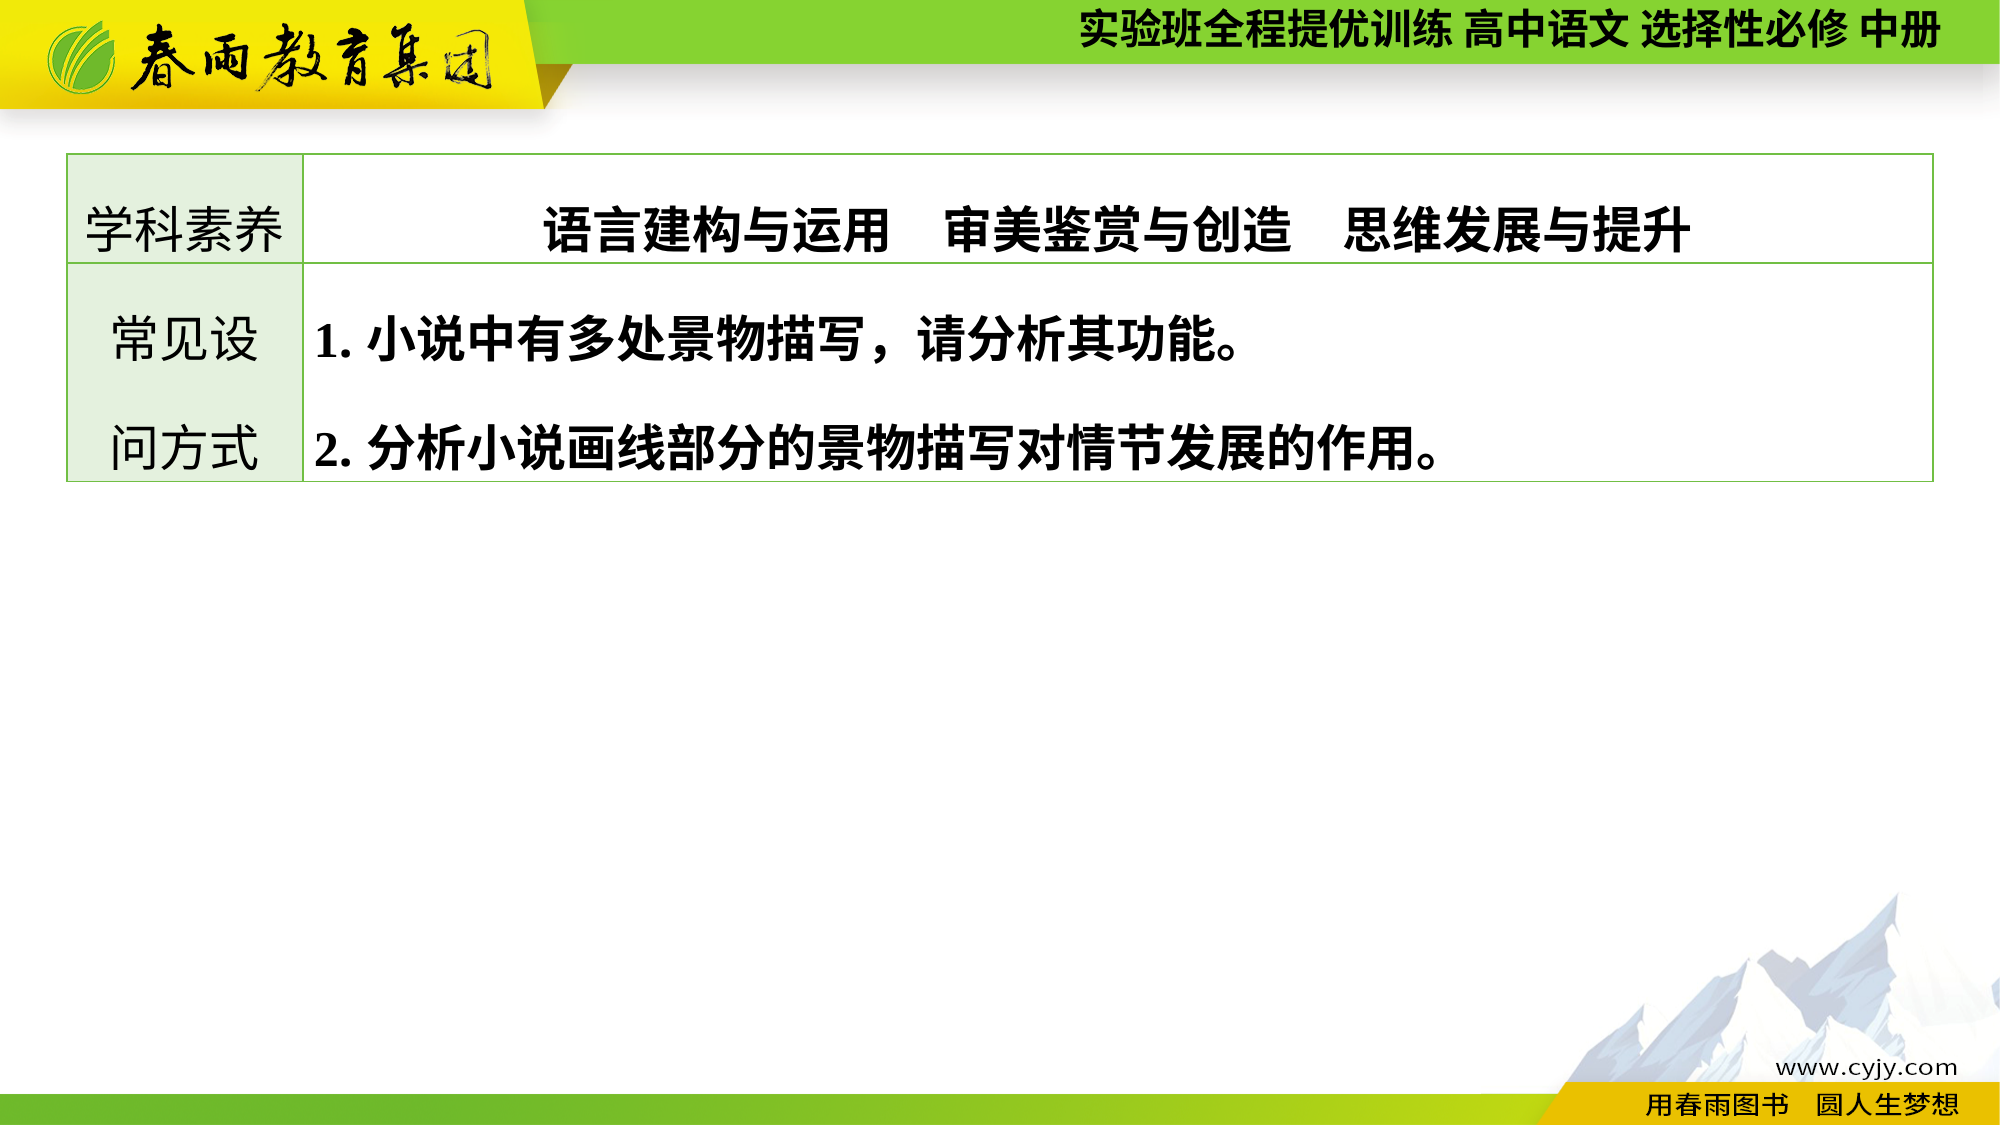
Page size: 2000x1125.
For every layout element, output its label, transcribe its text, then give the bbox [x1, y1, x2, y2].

table_cell 1.小说中有多处景物描写，请分析其功能。 2.分析小说画线部分的景物描写对情节发展的作用。 [304, 264, 1932, 481]
table_header 语言建构与运用 审美鉴赏与创造 思维发展与提升 [304, 155, 1932, 262]
table_cell 常见设 问方式 [68, 264, 302, 481]
picture [0, 0, 2000, 1125]
table_header 学科素养 [68, 155, 302, 262]
